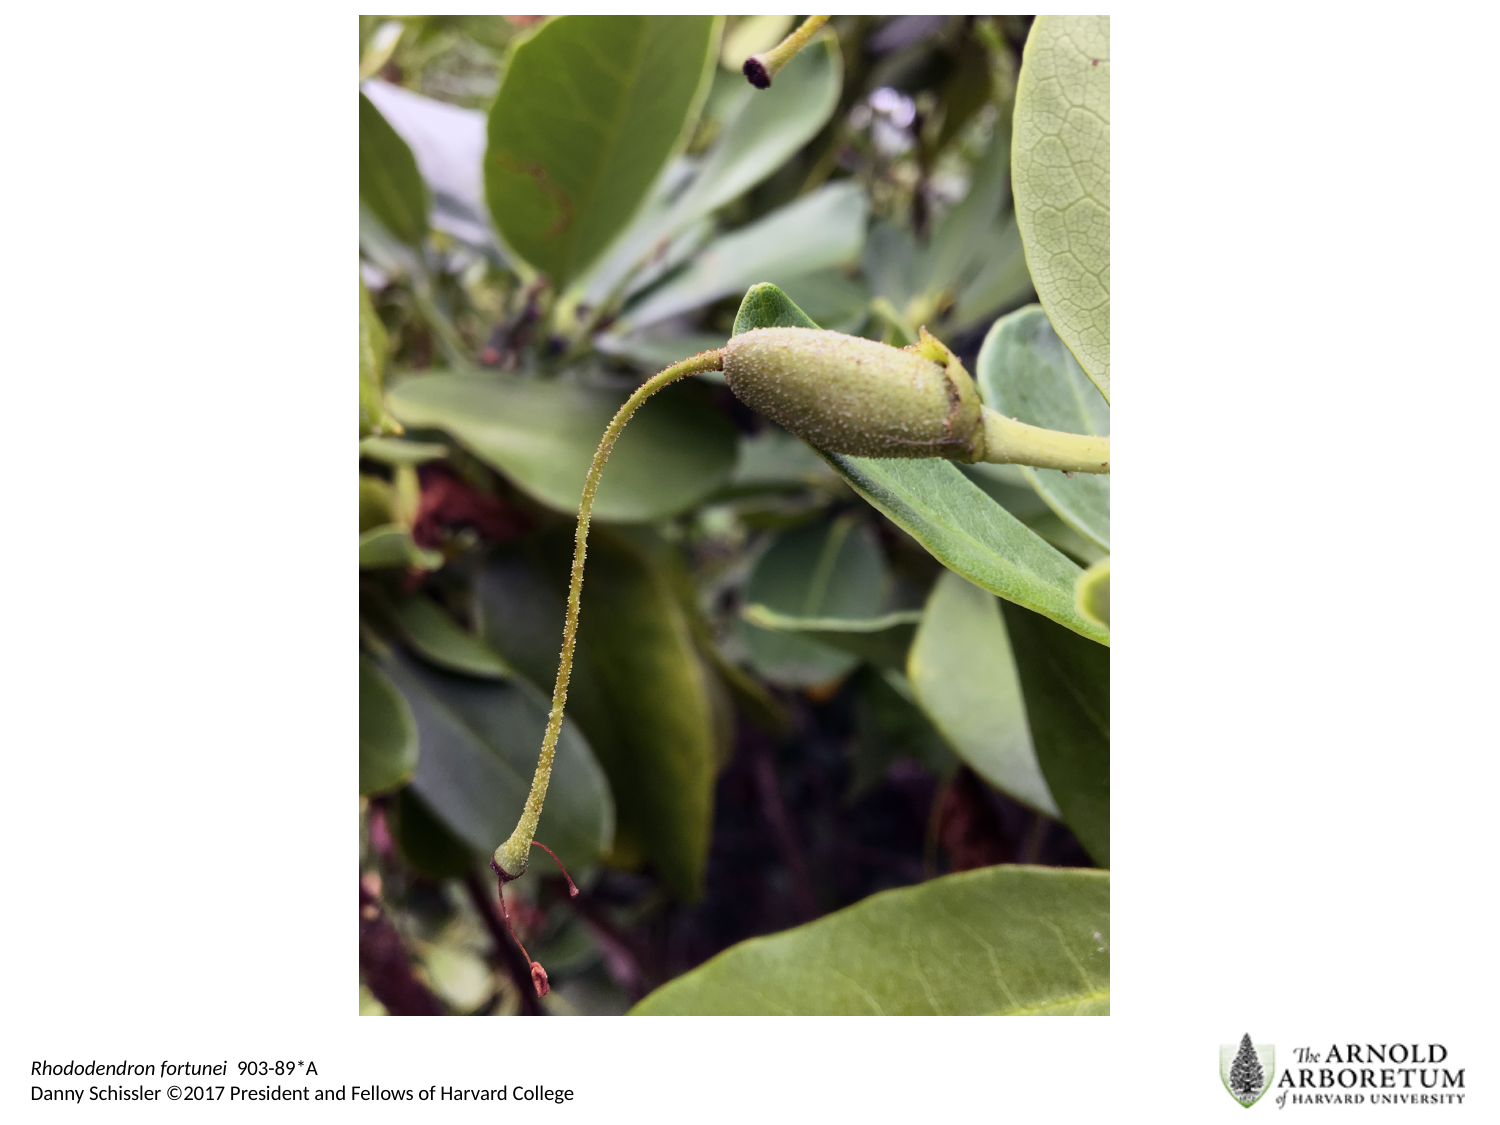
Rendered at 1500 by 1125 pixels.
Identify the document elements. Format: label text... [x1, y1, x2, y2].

picture [1218, 1031, 1465, 1110]
text_box Rhododendron fortunei 903-89*A Danny Schissler ©2017 President and Fellows of Harvard College [15, 1046, 1110, 1112]
picture [359, 15, 1110, 1016]
